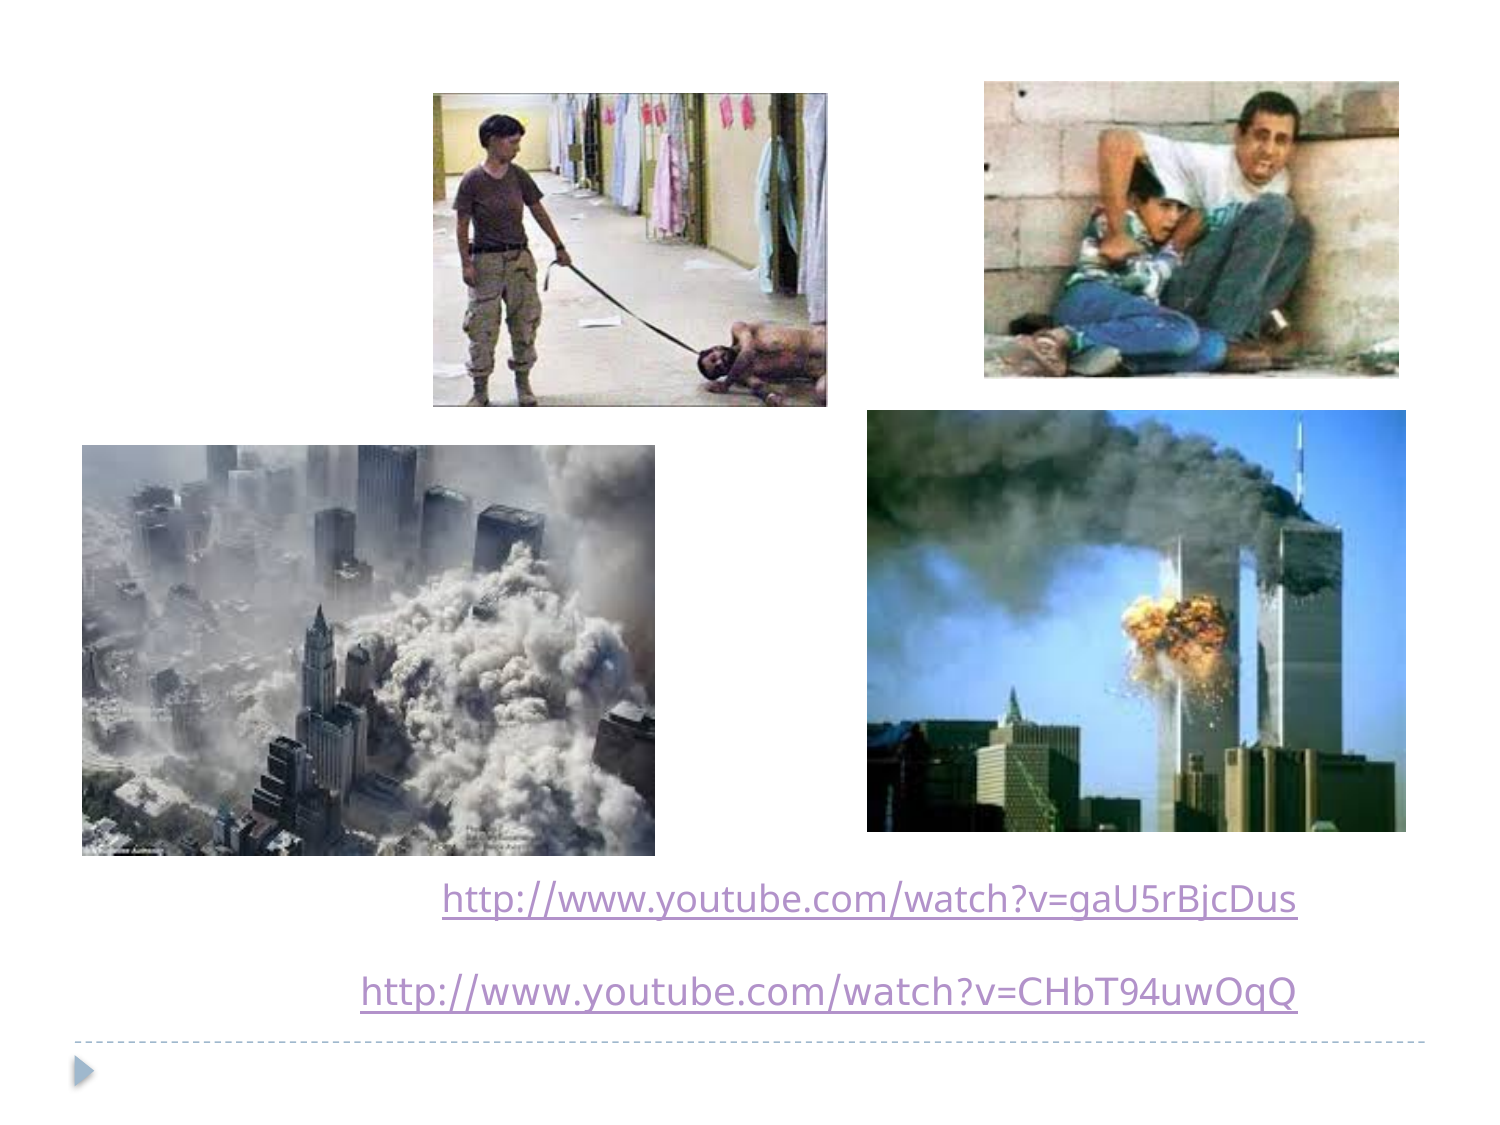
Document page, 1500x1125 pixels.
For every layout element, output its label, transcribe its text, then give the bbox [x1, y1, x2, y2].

picture [984, 81, 1399, 380]
text_box http://www.youtube.com/watch?v=gaU5rBjcDus http://www.youtube.com/watch?v=CHbT94uwOqQ [187, 867, 1313, 1115]
picture [866, 409, 1406, 833]
picture [81, 445, 655, 856]
picture [433, 93, 828, 407]
